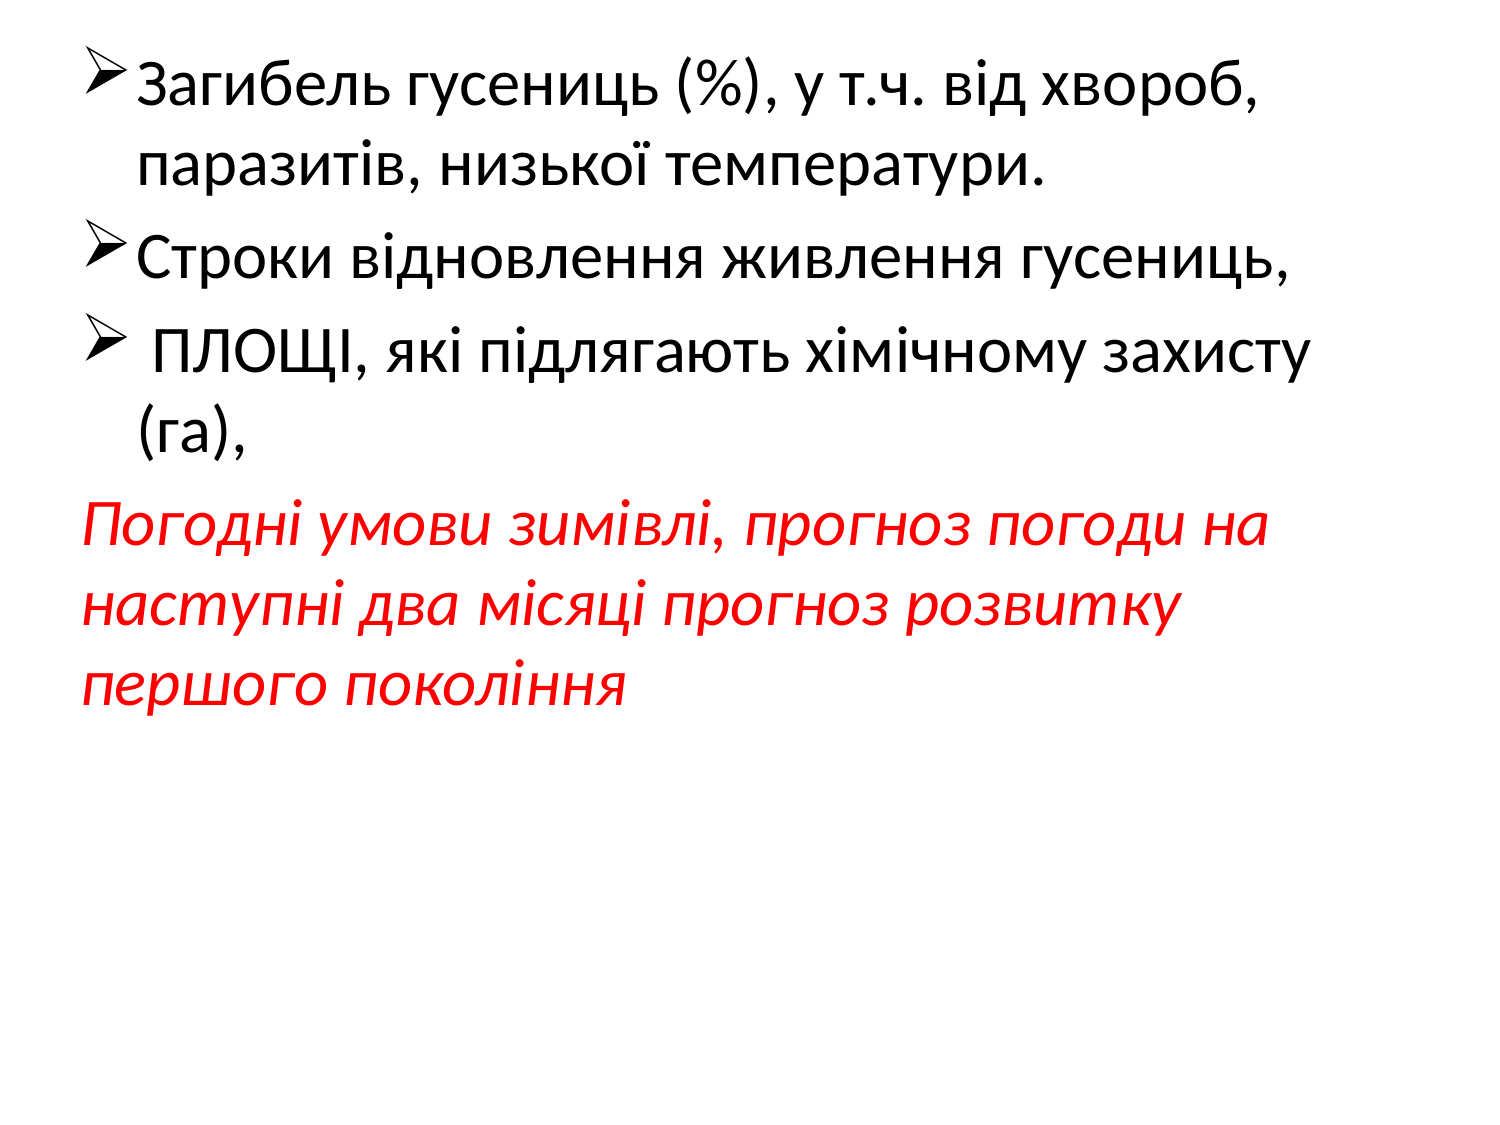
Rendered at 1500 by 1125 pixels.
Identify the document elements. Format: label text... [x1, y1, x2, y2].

list Загибель гусениць (%), у т.ч. від хвороб, паразитів, низької температури. Строки відновлення живлення гусениць, ПЛОЩІ, які підлягають хімічному захисту (га), Погодні умови зимівлі, прогноз погоди на наступні два місяці прогноз розвитку першого покоління [64, 30, 1415, 774]
